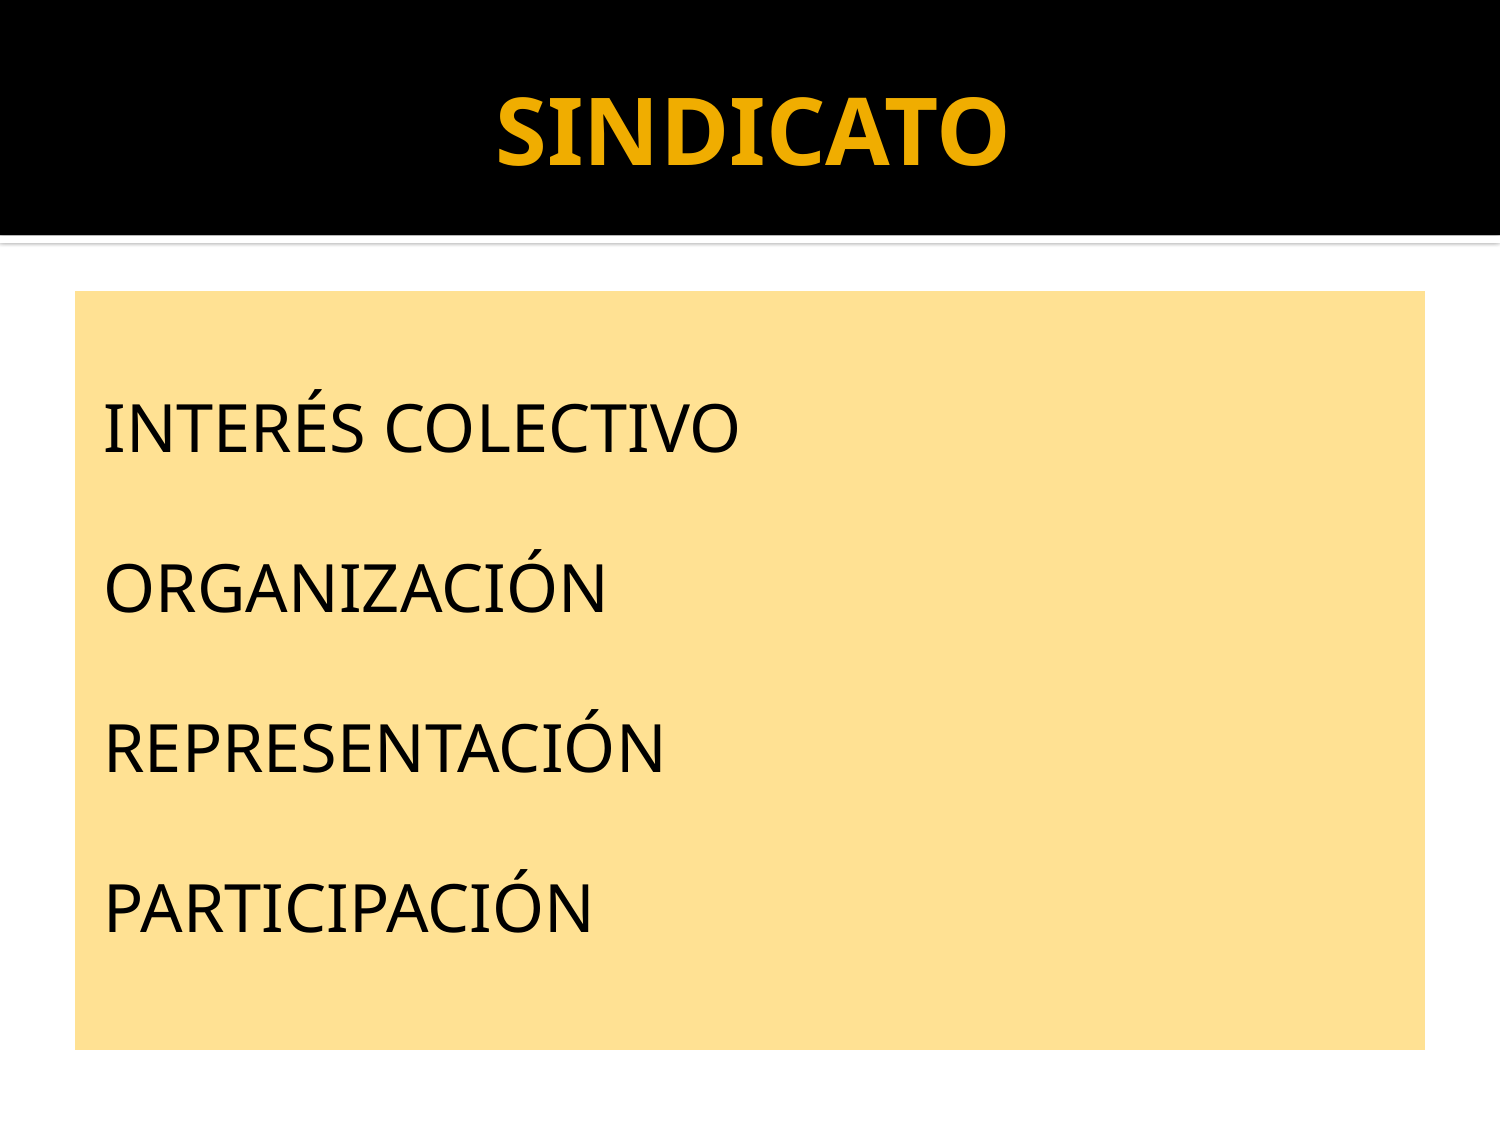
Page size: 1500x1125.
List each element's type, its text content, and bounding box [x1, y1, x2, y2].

title SINDICATO [75, 25, 1425, 231]
list INTERÉS COLECTIVO ORGANIZACIÓN REPRESENTACIÓN PARTICIPACIÓN [75, 291, 1425, 1050]
